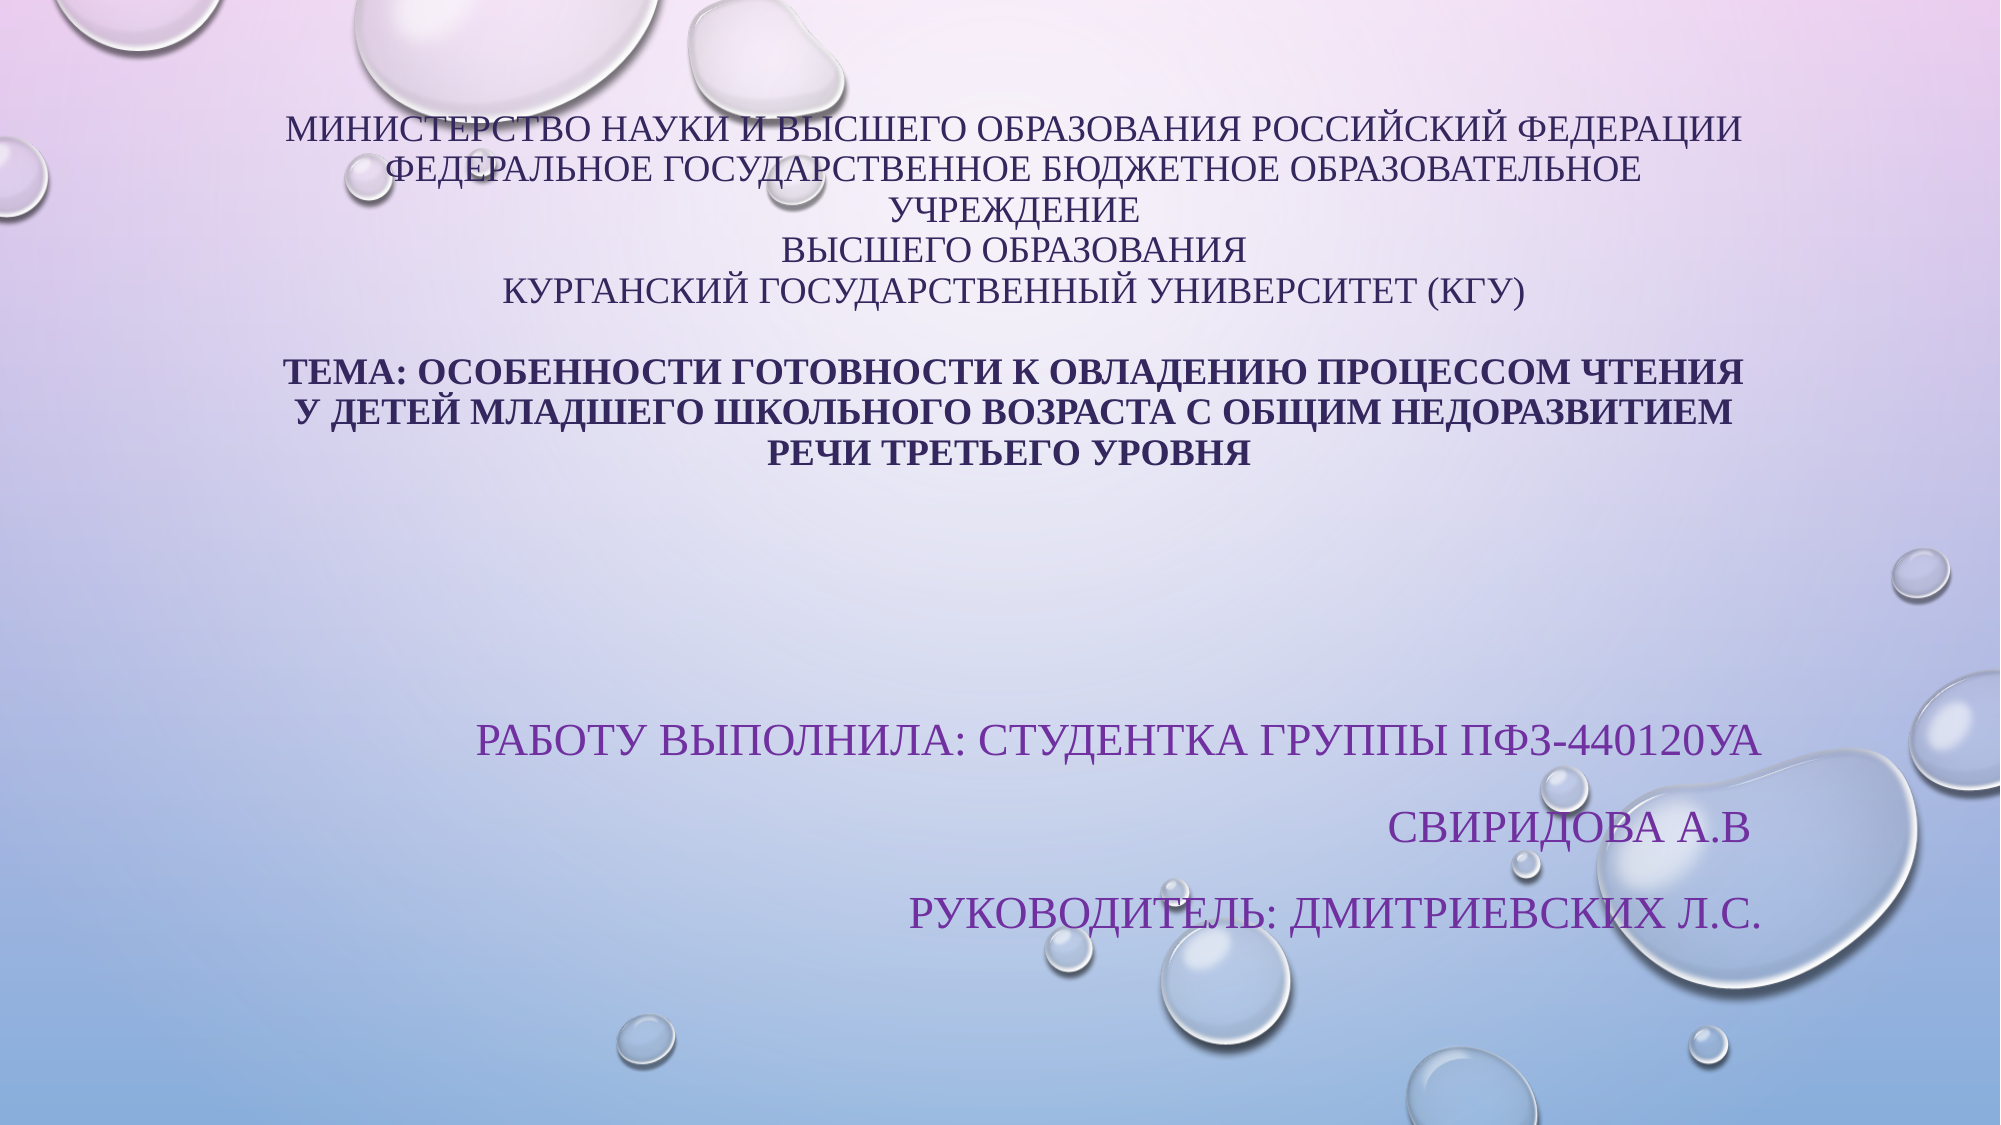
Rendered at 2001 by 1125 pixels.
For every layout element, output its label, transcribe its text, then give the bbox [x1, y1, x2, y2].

title Министерство науки и высшего образования Российский Федерации Федеральное государственное бюджетное образовательное учреждение Высшего образования Курганский государственный университет (КГУ) Тема: Особенности готовности к овладению процессом чтения у детей младшего школьного возраста с общим недоразвитием речи третьего уровня [249, 44, 1779, 576]
picture [0, 0, 2000, 1125]
subtitle Работу выполнила: студентка группы ПФЗ-440120уА Свиридова А.В Руководитель: Дмитриевских Л.С. [249, 691, 1779, 1034]
